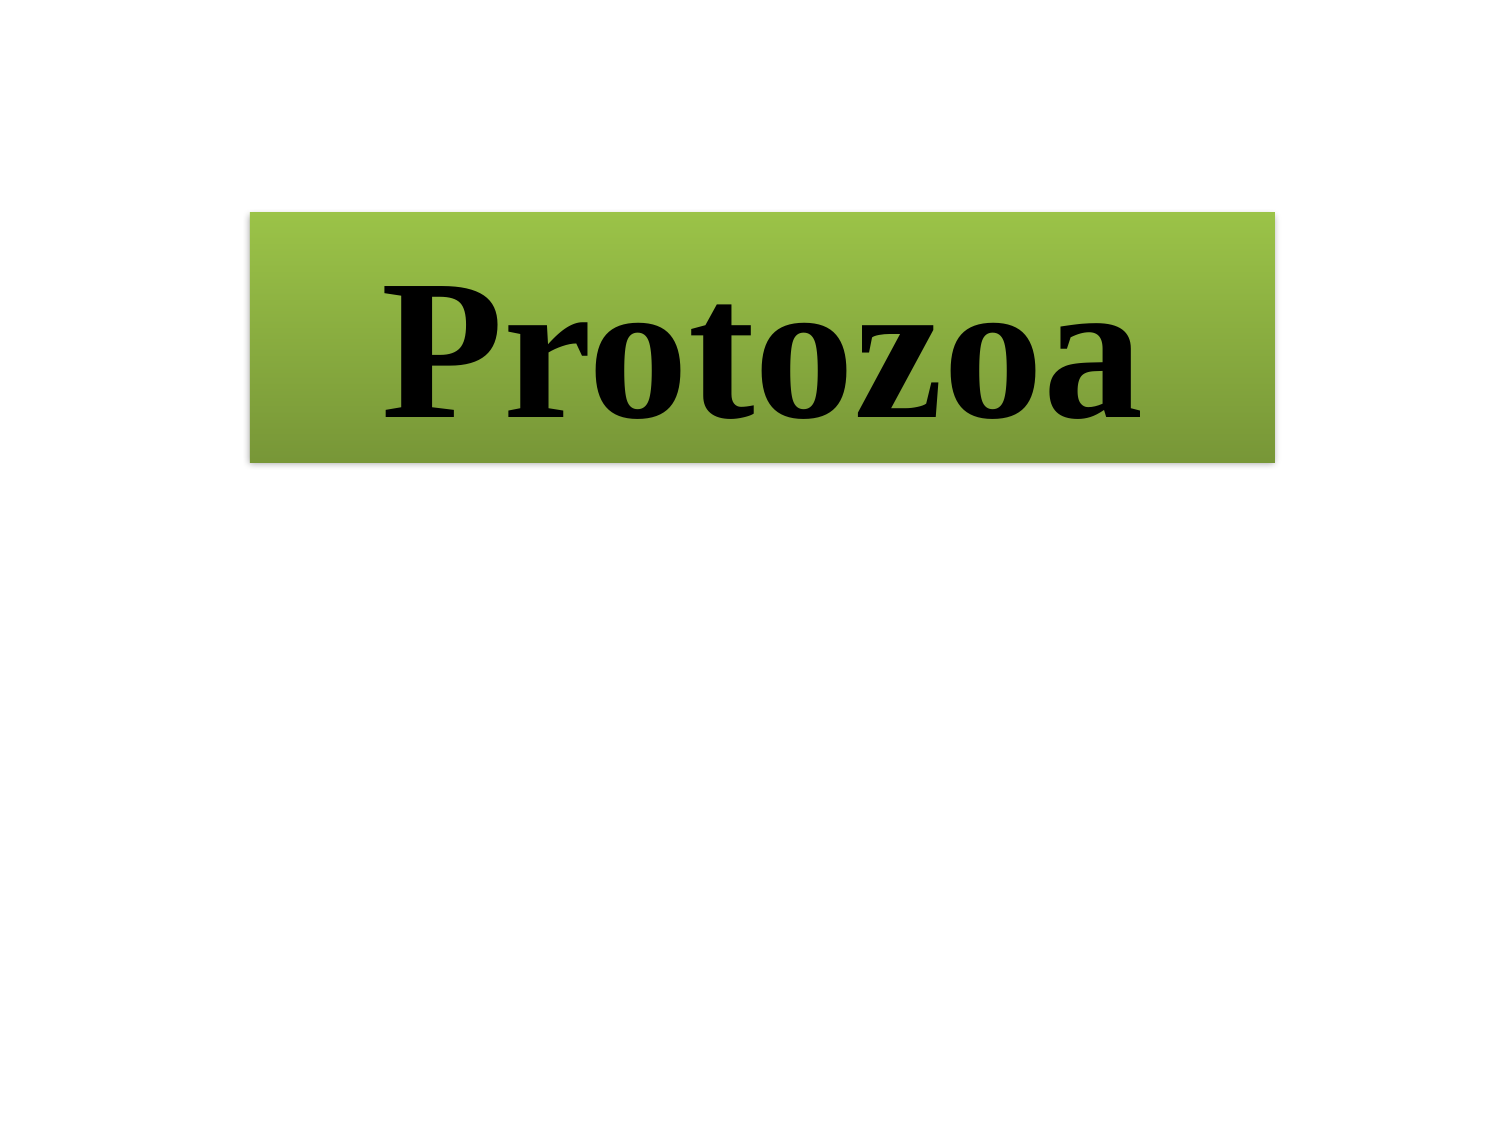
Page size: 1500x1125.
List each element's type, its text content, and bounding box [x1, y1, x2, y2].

text_box Protozoa [249, 212, 1275, 463]
